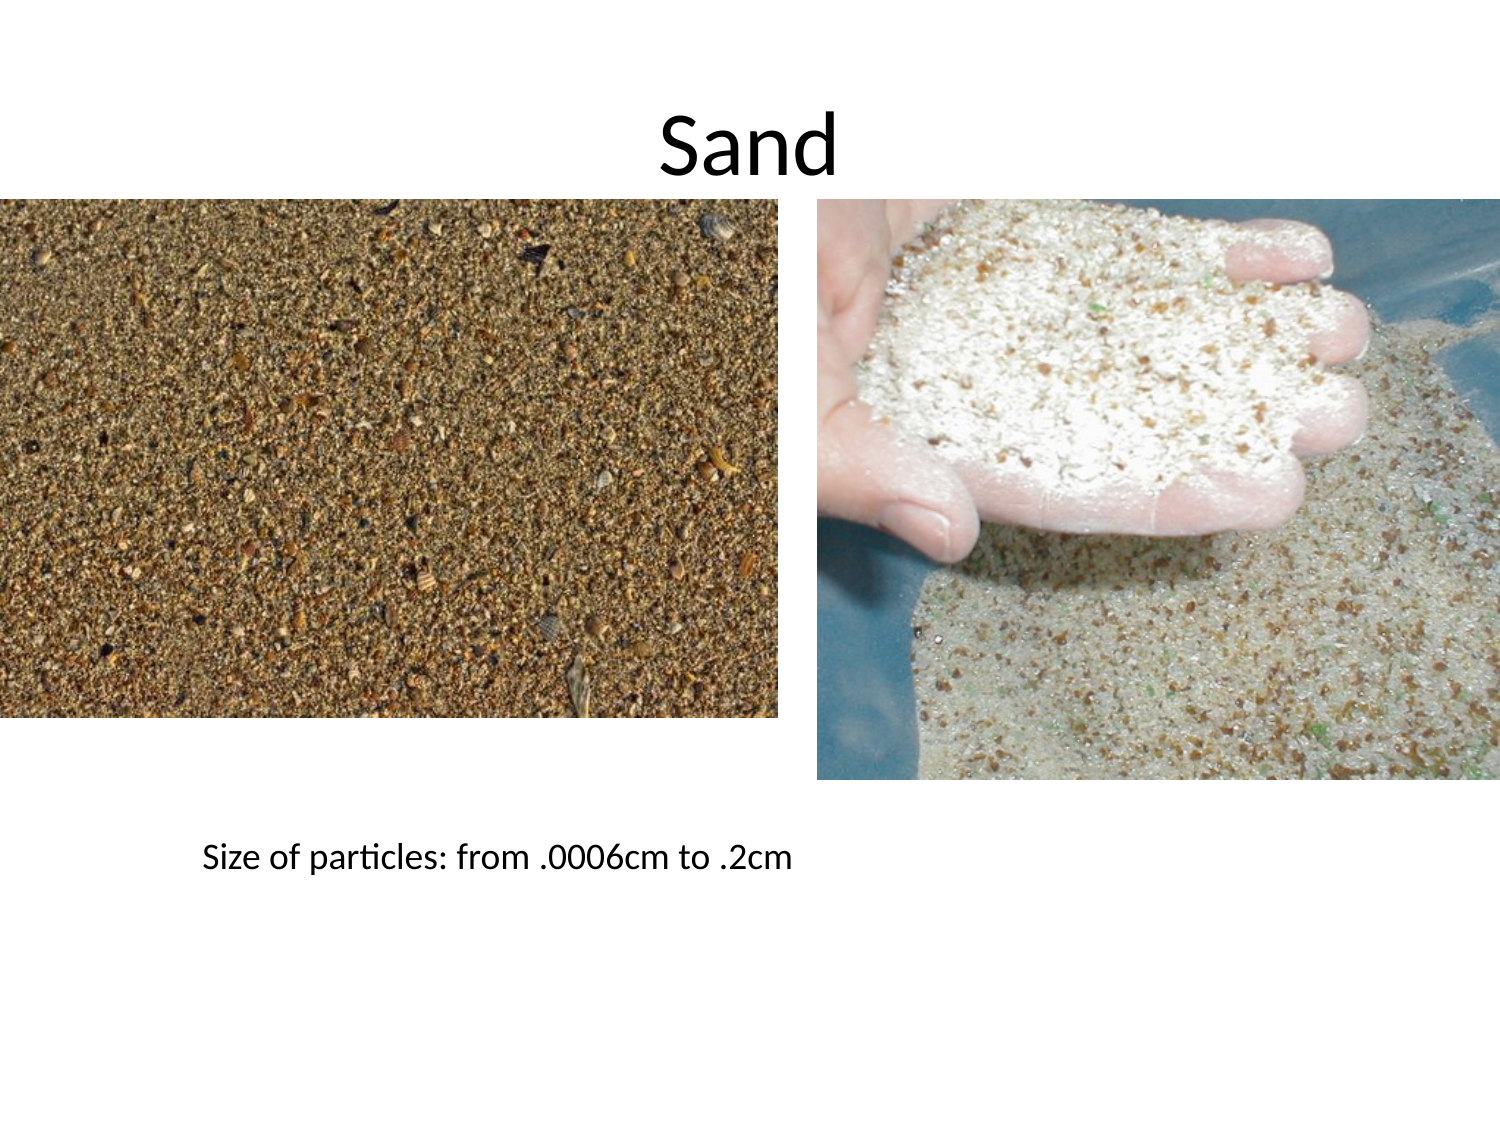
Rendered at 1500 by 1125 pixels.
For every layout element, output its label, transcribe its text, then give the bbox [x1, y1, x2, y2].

title Sand [75, 45, 1425, 233]
picture [0, 199, 778, 718]
text_box Size of particles: from .0006cm to .2cm [187, 824, 1300, 885]
picture [816, 199, 1500, 780]
